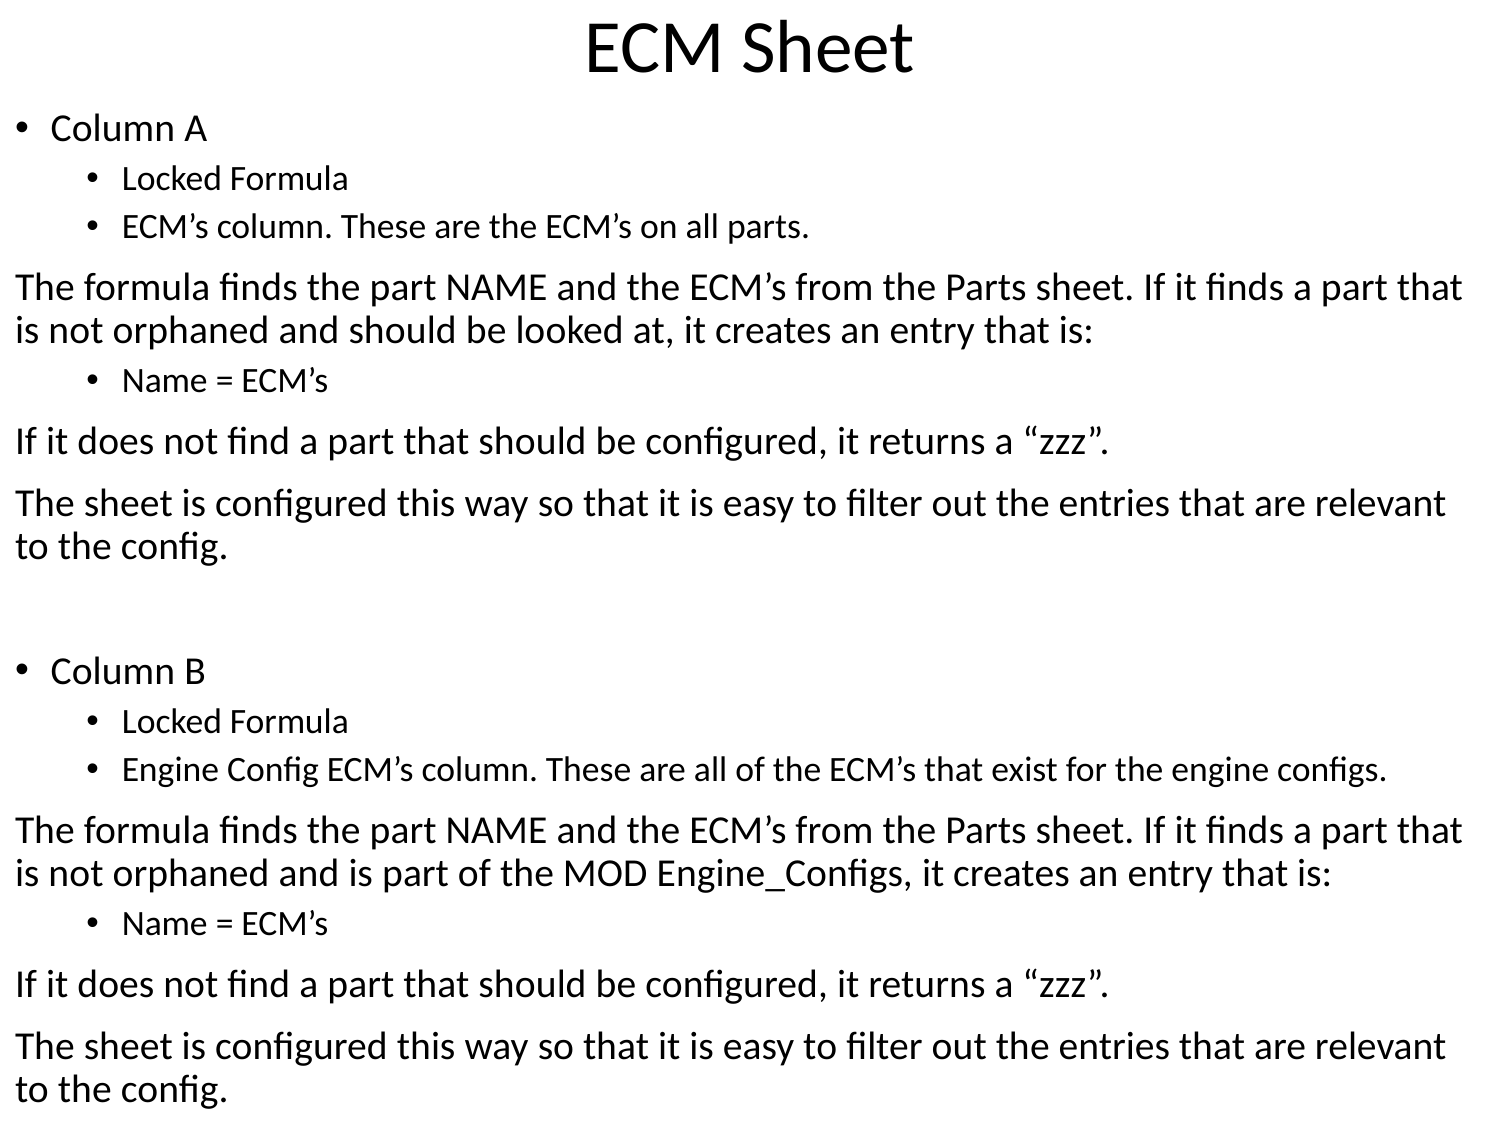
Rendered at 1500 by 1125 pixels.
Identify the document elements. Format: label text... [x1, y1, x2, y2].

list Column A Locked Formula ECM’s column. These are the ECM’s on all parts. The formula finds the part NAME and the ECM’s from the Parts sheet. If it finds a part that is not orphaned and should be looked at, it creates an entry that is: Name = ECM’s If it does not find a part that should be configured, it returns a “zzz”. The sheet is configured this way so that it is easy to filter out the entries that are relevant to the config. Column B Locked Formula Engine Config ECM’s column. These are all of the ECM’s that exist for the engine configs. The formula finds the part NAME and the ECM’s from the Parts sheet. If it finds a part that is not orphaned and is part of the MOD Engine_Configs, it creates an entry that is: Name = ECM’s If it does not find a part that should be configured, it returns a “zzz”. The sheet is configured this way so that it is easy to filter out the entries that are relevant to the config. [0, 99, 1500, 1125]
title ECM Sheet [0, 0, 1500, 97]
